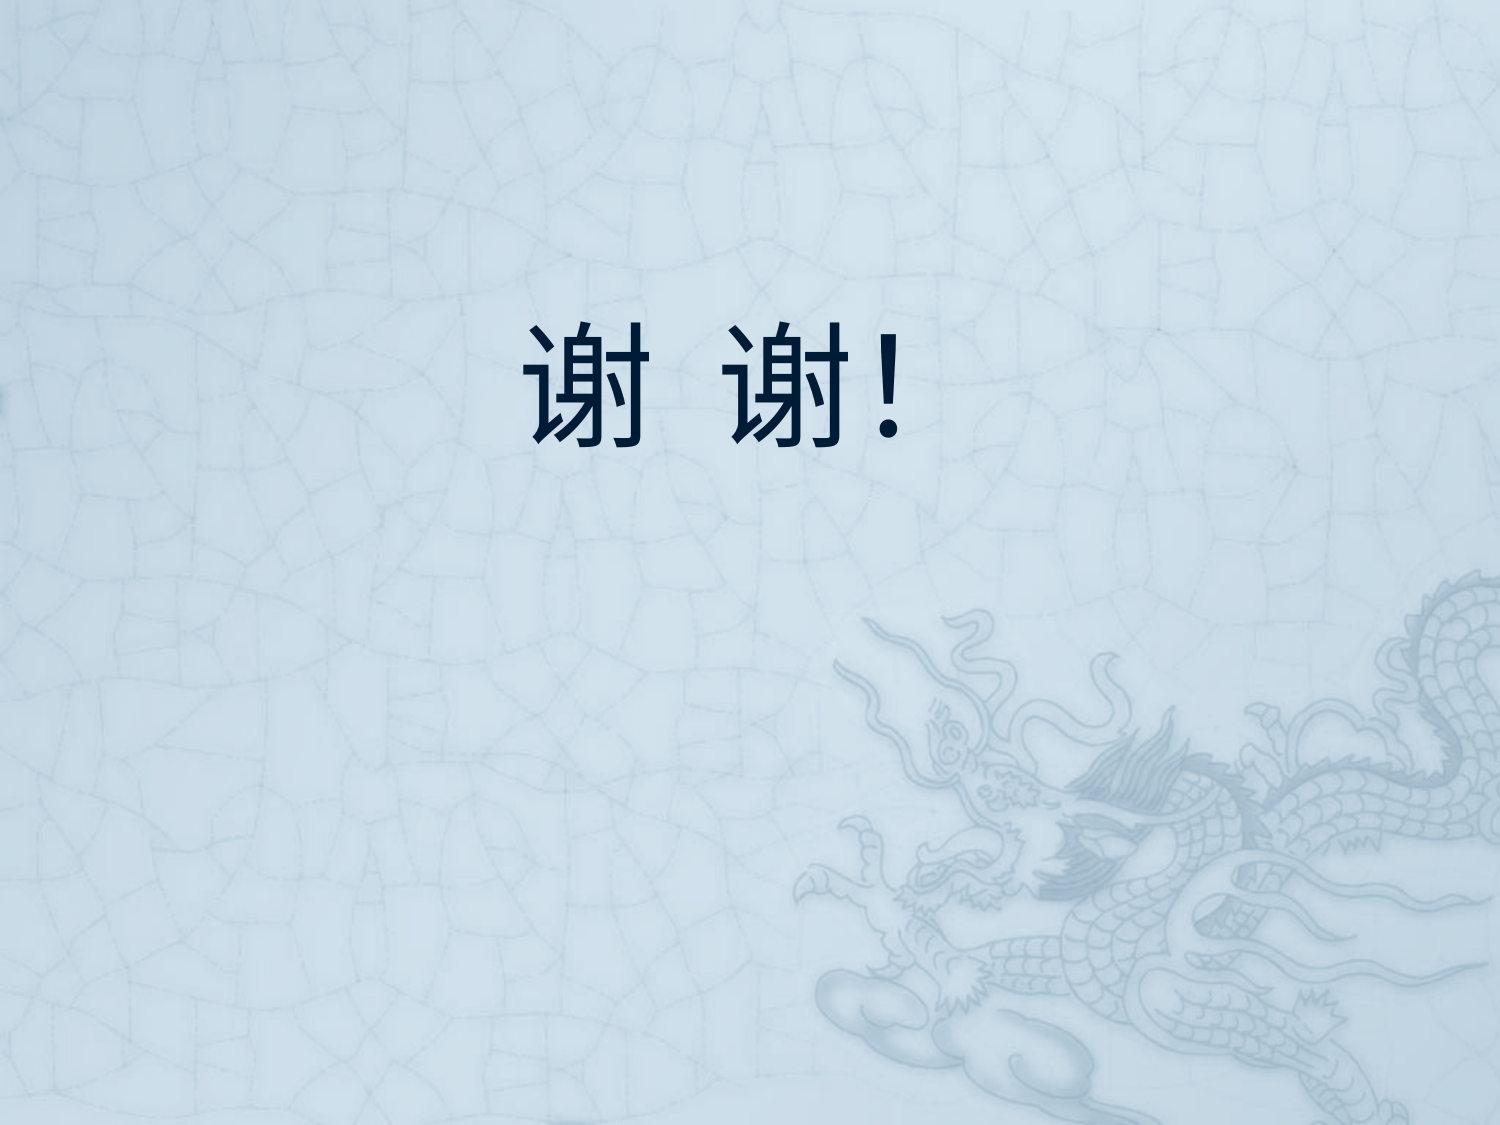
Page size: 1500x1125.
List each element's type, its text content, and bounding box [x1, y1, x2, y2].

title 谢 谢！ [116, 351, 1393, 593]
